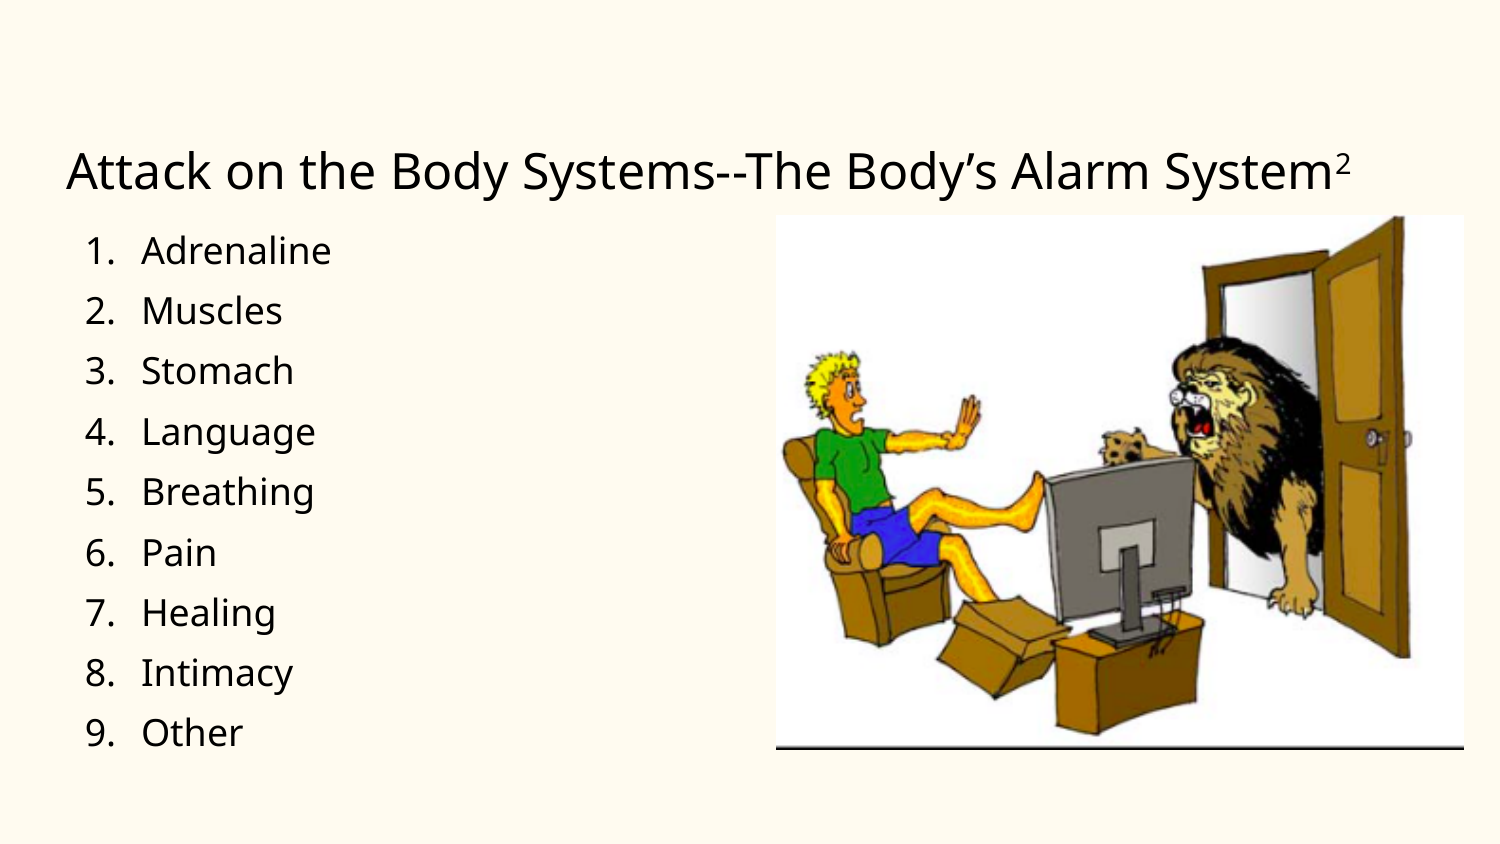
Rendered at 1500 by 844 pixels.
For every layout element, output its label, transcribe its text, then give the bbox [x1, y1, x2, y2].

picture [775, 214, 1465, 750]
list Adrenaline Muscles Stomach Language Breathing Pain Healing Intimacy Other [51, 227, 676, 750]
title Attack on the Body Systems--The Body’s Alarm System2 [51, 91, 1423, 216]
